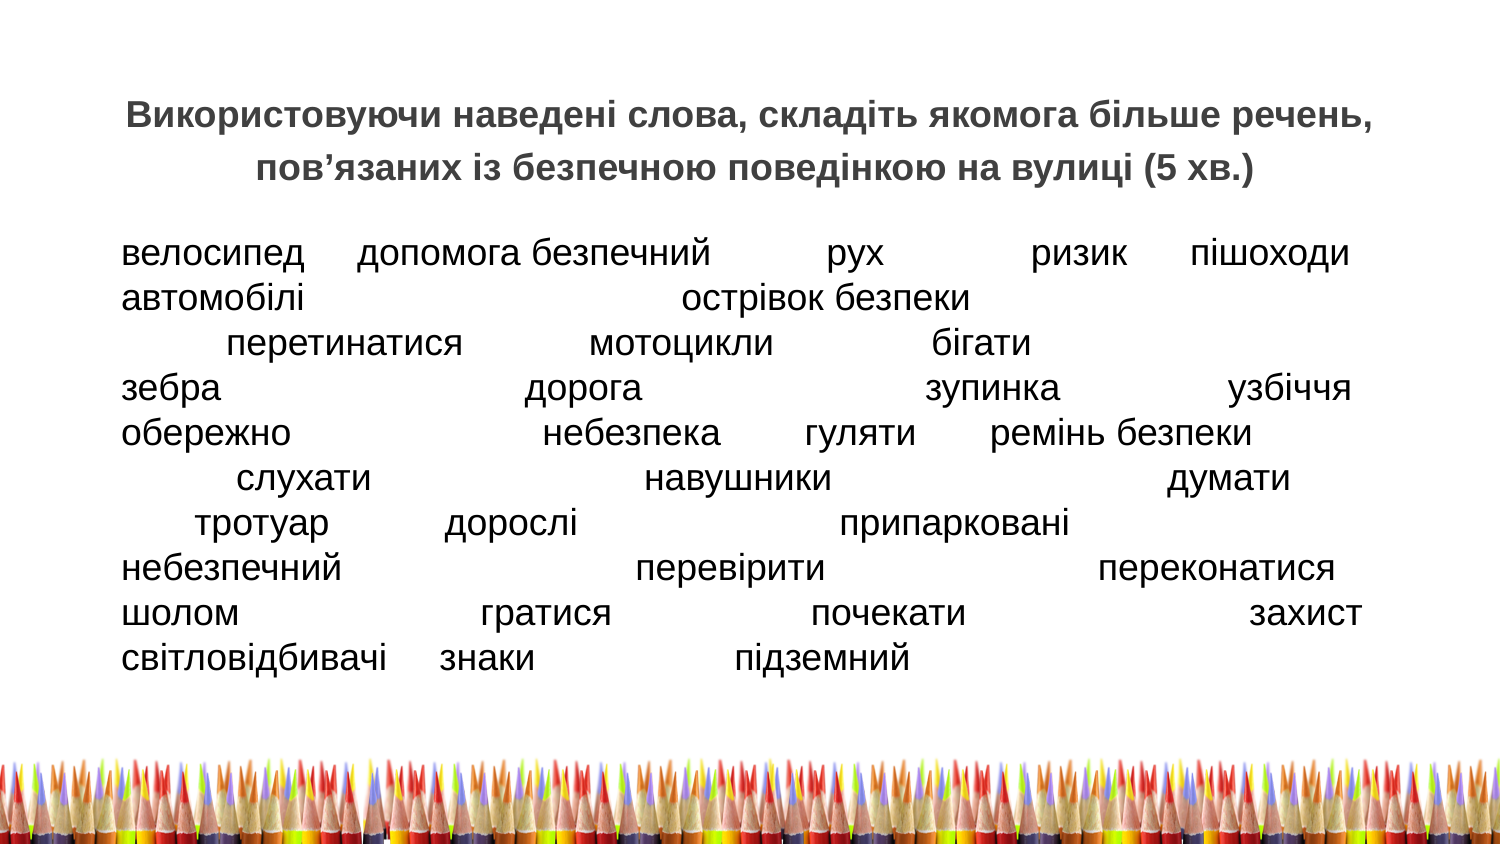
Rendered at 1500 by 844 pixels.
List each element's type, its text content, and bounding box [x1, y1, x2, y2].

text_box велосипед допомога безпечний рух ризик пішоходи автомобілі острівок безпеки перетинатися мотоцикли бігати зебра дорога зупинка узбіччя обережно небезпека гуляти ремінь безпеки слухати навушники думати тротуар дорослі припарковані небезпечний перевірити переконатися шолом гратися почекати захист світловідбивачі знаки підземний [106, 220, 1394, 686]
picture [0, 756, 1500, 844]
list Використовуючи наведені слова, складіть якомога більше речень, пов’язаних із безпечною поведінкою на вулиці (5 хв.) [0, 126, 1500, 233]
